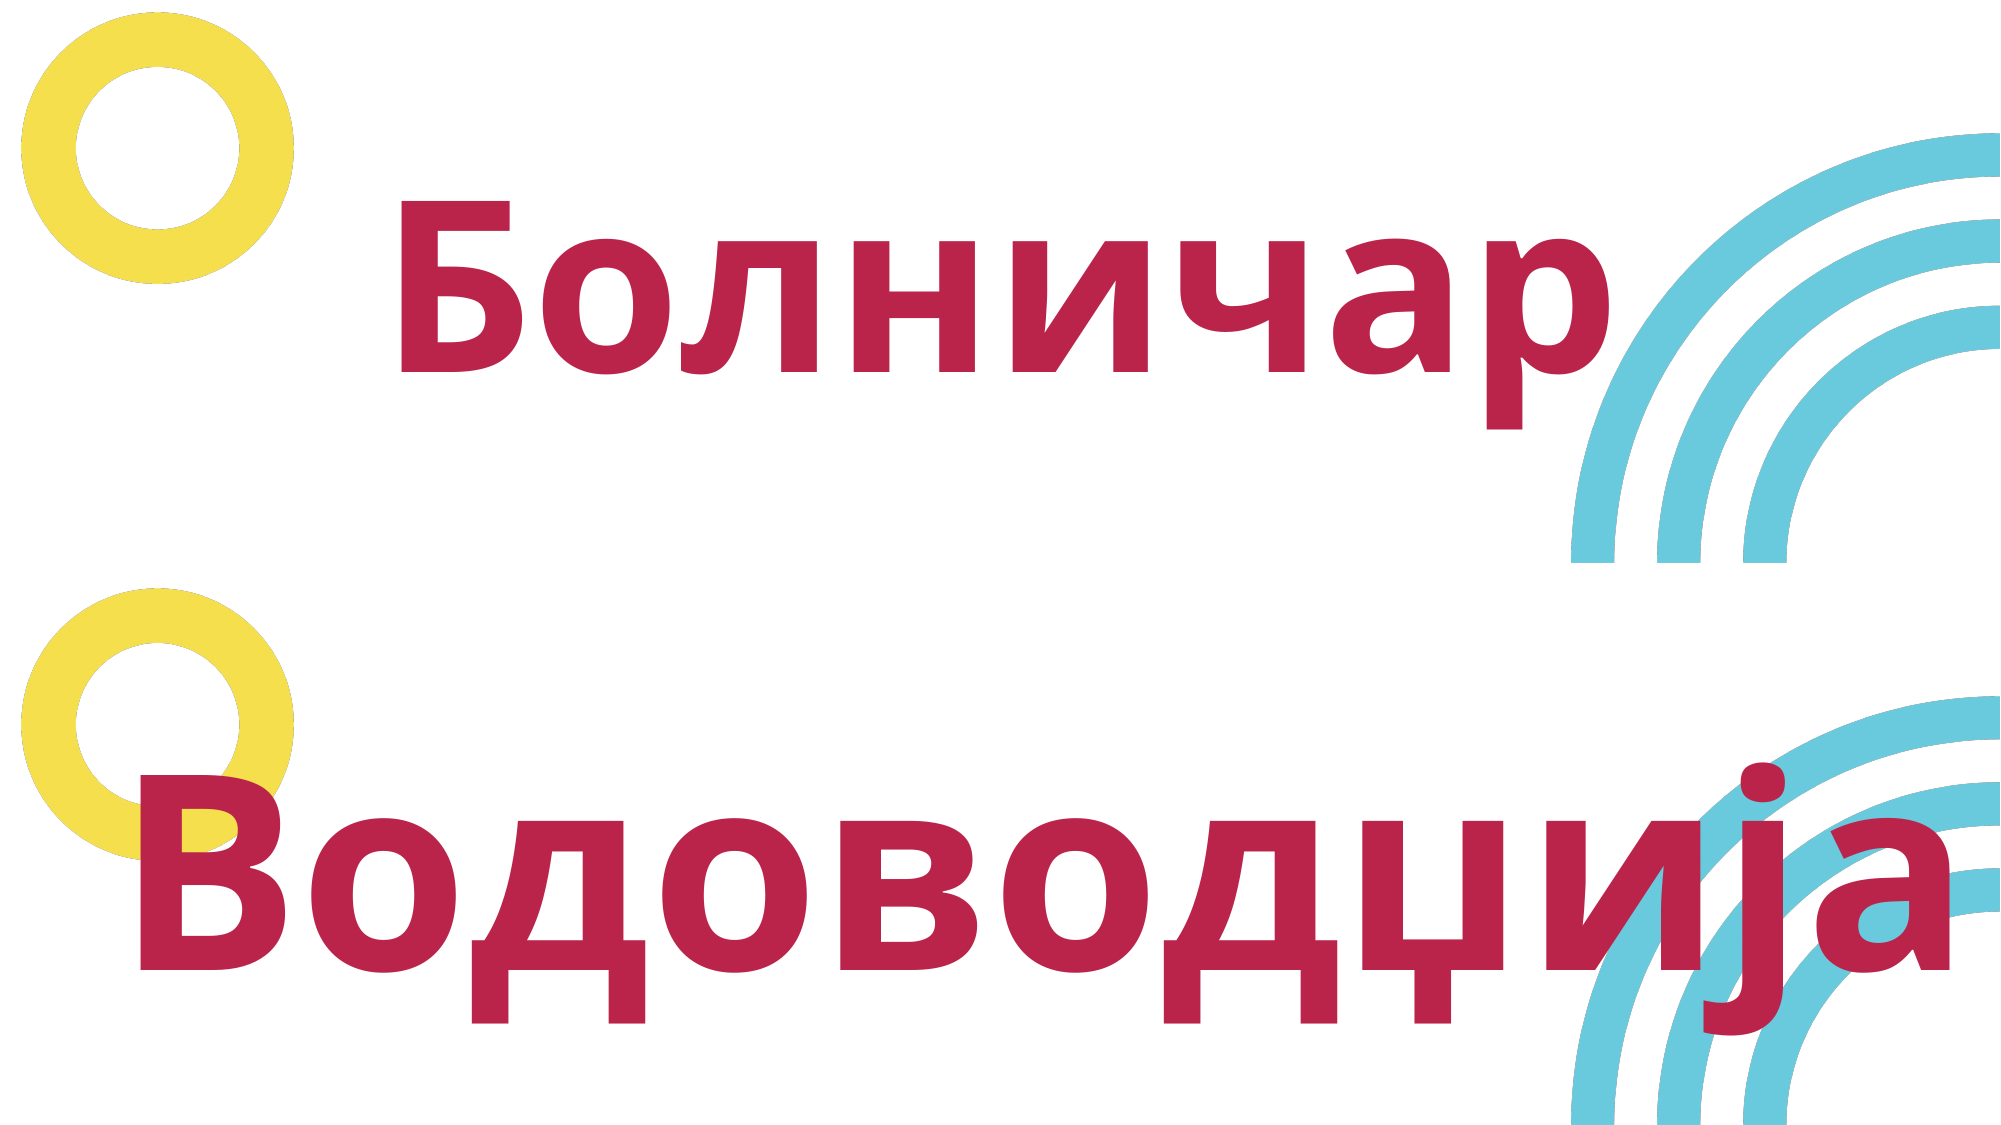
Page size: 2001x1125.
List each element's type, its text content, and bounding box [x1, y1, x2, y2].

picture [21, 588, 294, 861]
picture [1571, 696, 2000, 1125]
text_box Водоводџија [99, 717, 1988, 1037]
picture [21, 12, 294, 284]
picture [1571, 133, 2000, 563]
title Болничар [56, 39, 1944, 432]
